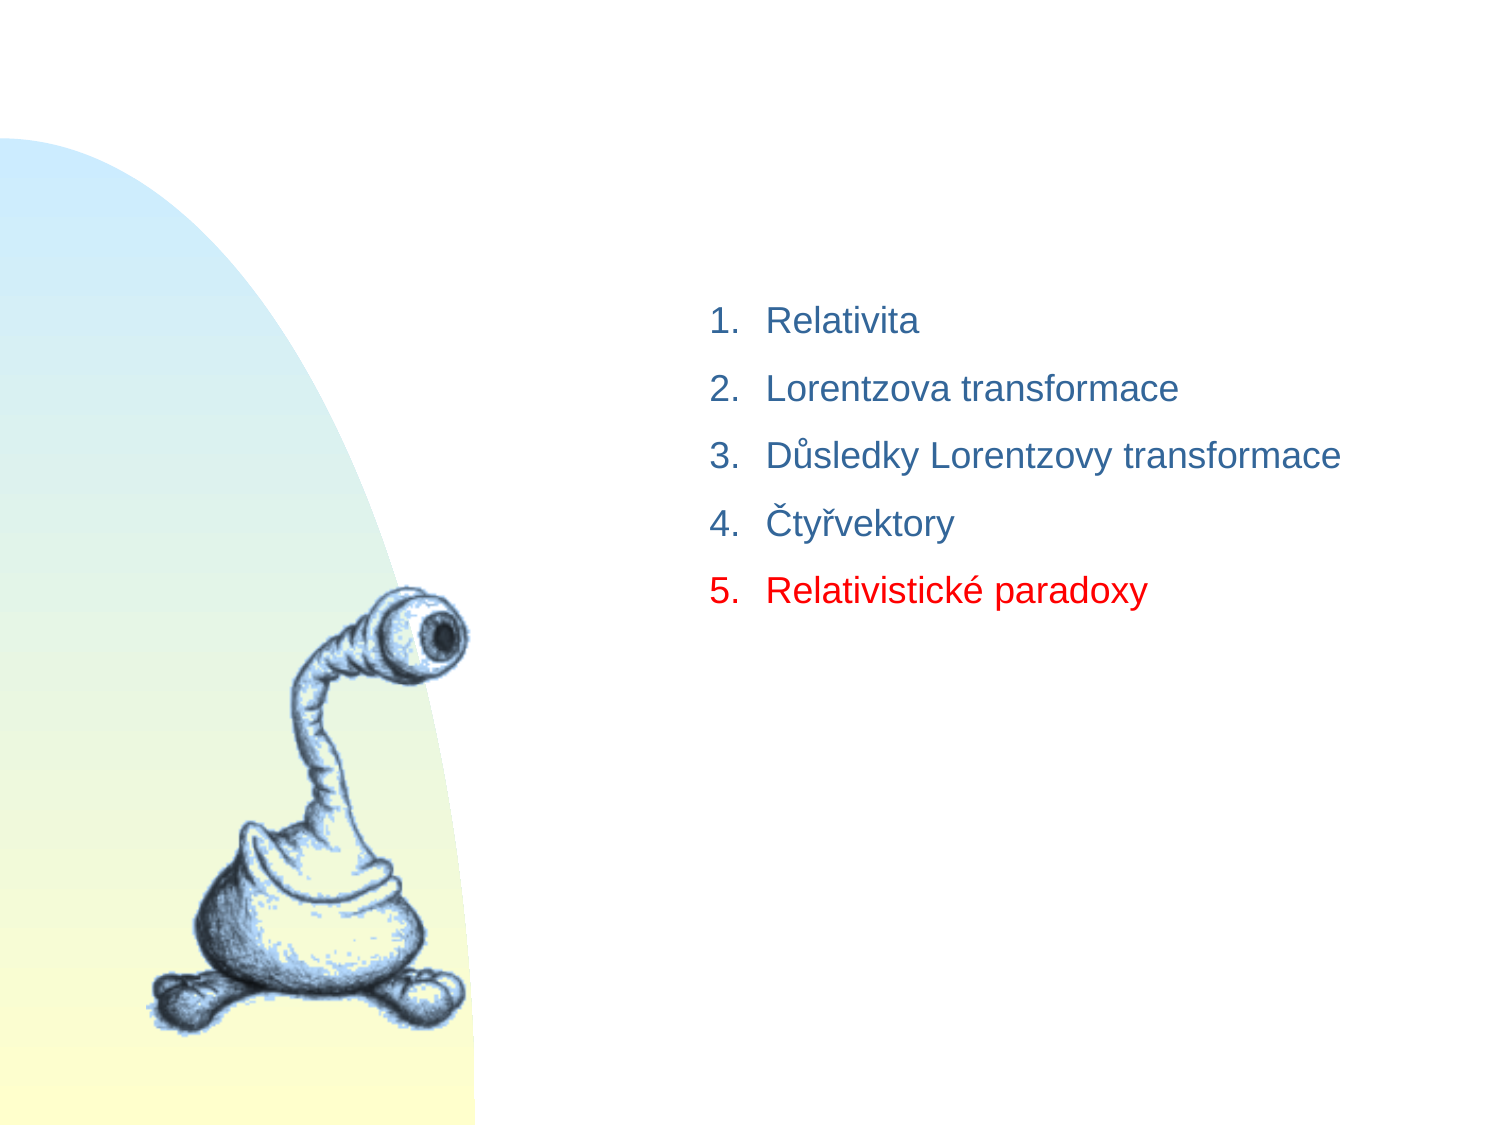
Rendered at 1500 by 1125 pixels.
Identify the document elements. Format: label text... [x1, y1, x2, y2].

picture [145, 579, 475, 1047]
text_box Relativita Lorentzova transformace Důsledky Lorentzovy transformace Čtyřvektory Relativistické paradoxy [694, 266, 1412, 619]
